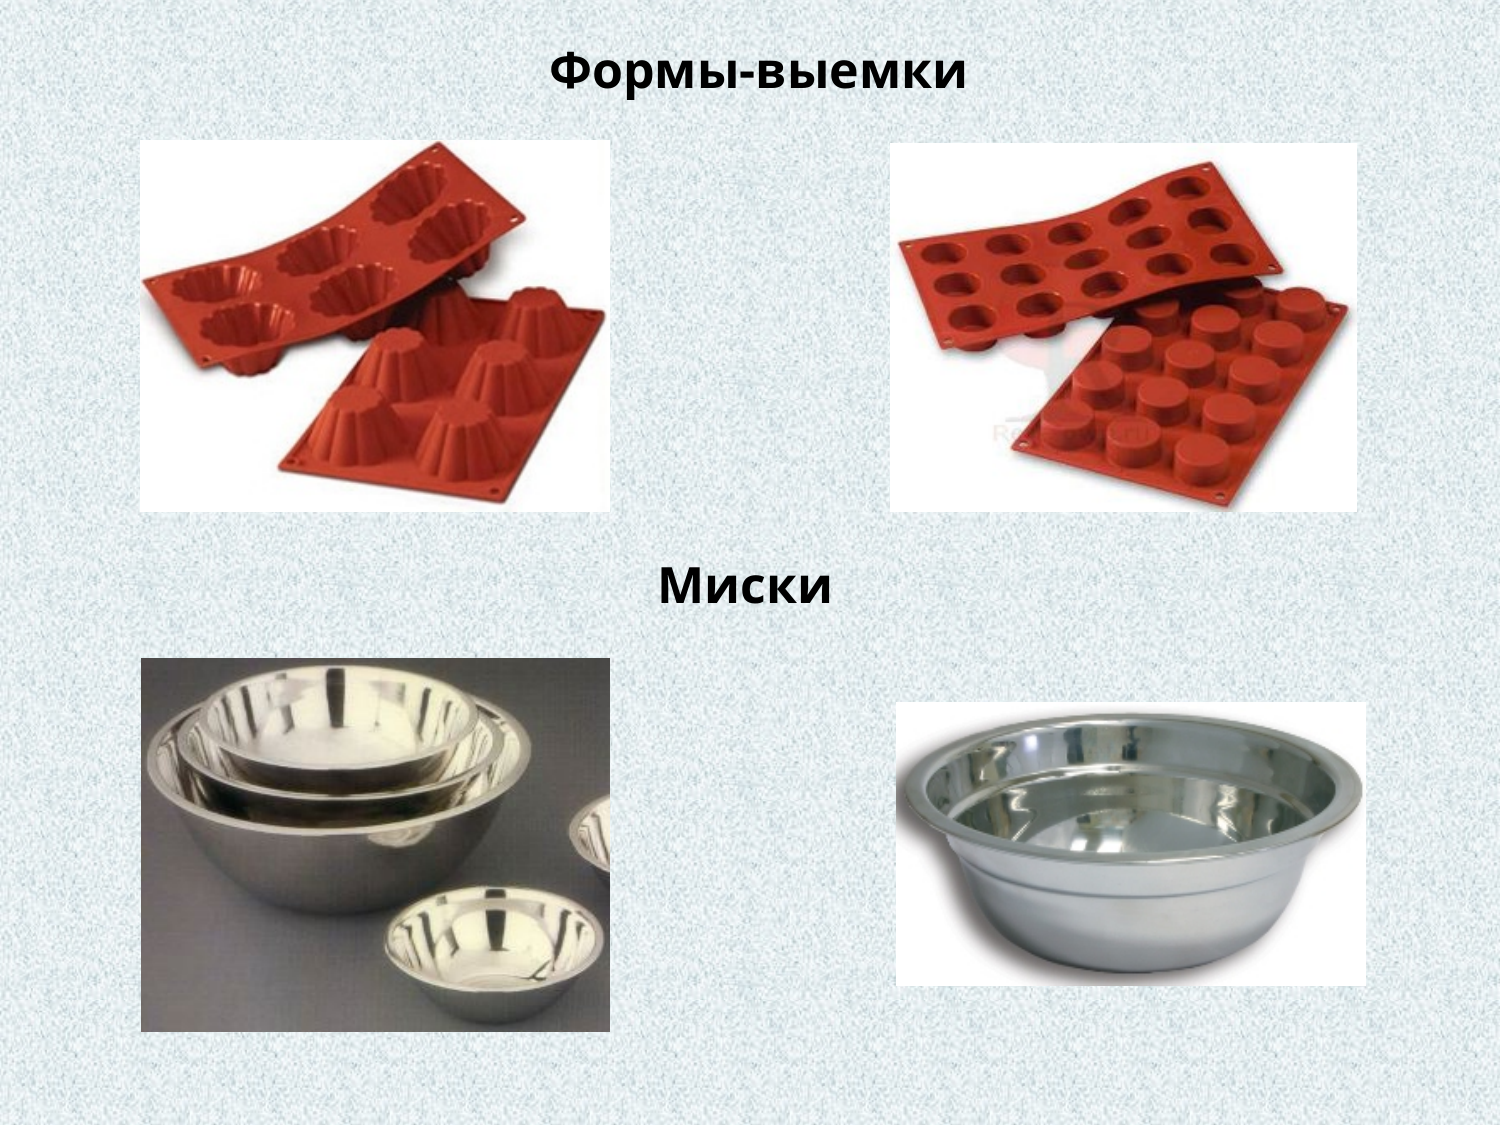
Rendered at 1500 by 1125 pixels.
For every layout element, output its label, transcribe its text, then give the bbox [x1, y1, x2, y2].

list Формы-выемки [83, 30, 1435, 111]
picture [0, 0, 1500, 1125]
text_box Миски [69, 546, 1420, 626]
